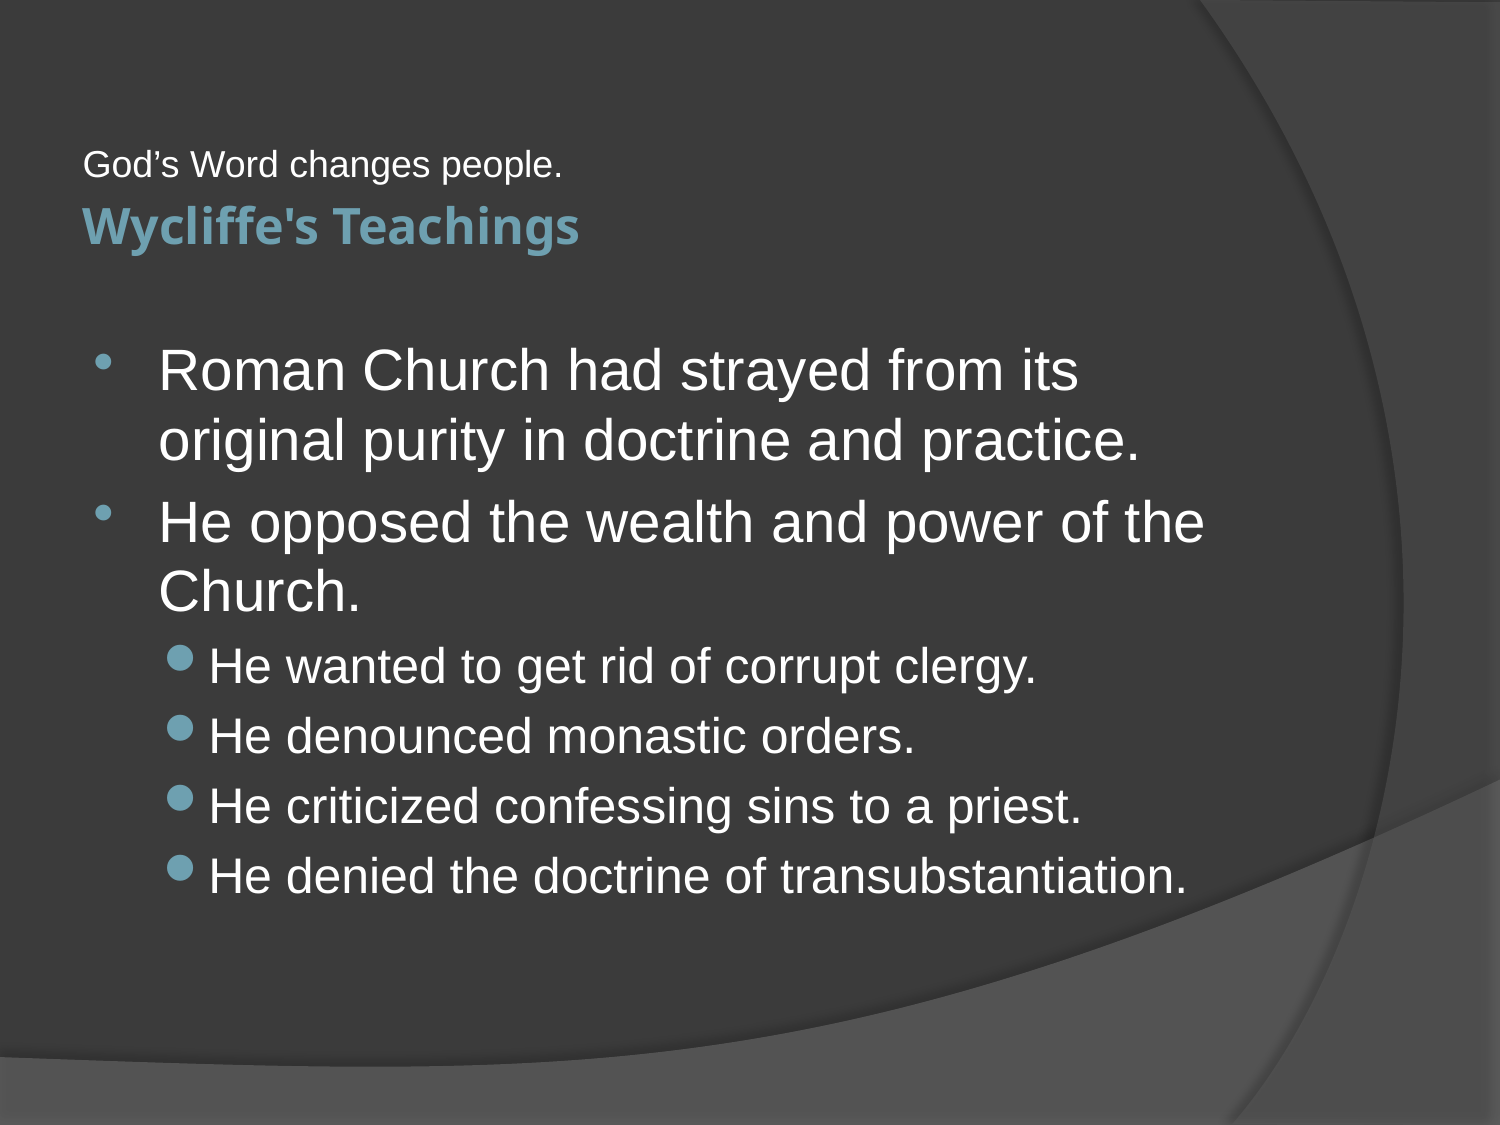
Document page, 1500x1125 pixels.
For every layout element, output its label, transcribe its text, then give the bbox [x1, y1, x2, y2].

list Roman Church had strayed from its original purity in doctrine and practice. He opposed the wealth and power of the Church. He wanted to get rid of corrupt clergy. He denounced monastic orders. He criticized confessing sins to a priest. He denied the doctrine of transubstantiation. [75, 324, 1238, 950]
list God’s Word changes people. [75, 35, 863, 186]
title Wycliffe's Teachings [75, 194, 600, 315]
